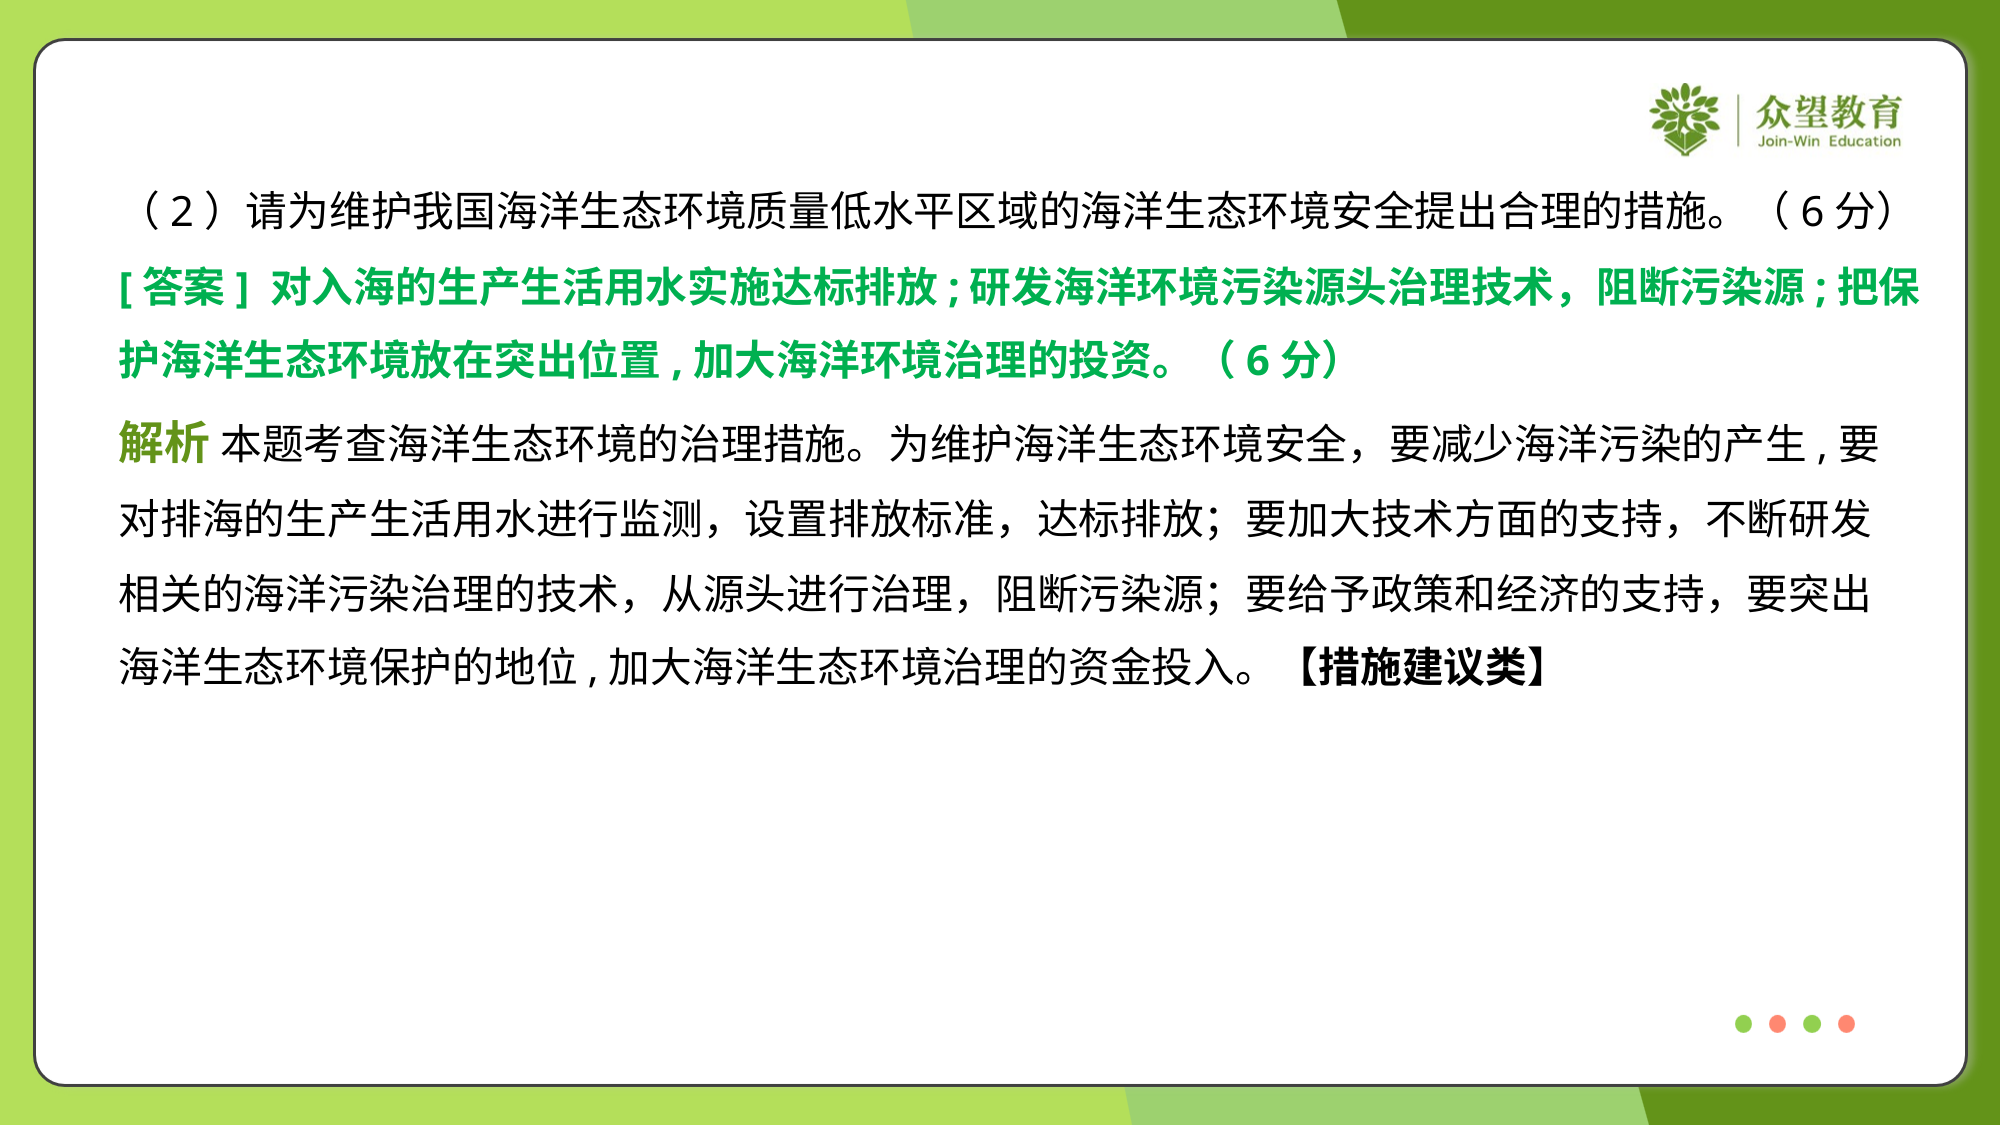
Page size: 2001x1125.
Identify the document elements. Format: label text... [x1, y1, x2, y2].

picture [0, 0, 2000, 1125]
text_box （2）请为维护我国海洋生态环境质量低水平区域的海洋生态环境安全提出合理的措施。（6分） [118, 159, 1896, 227]
text_box [答案] 对入海的生产生活用水实施达标排放;研发海洋环境污染源头治理技术，阻断污染源;把保 护海洋生态环境放在突出位置,加大海洋环境治理的投资。（6分） [118, 235, 1883, 376]
text_box 解析 本题考查海洋生态环境的治理措施。为维护海洋生态环境安全，要减少海洋污染的产生,要 对排海的生产生活用水进行监测，设置排放标准，达标排放；要加大技术方面的支持，不断研发 相关的海洋污染治理的技术，从源头进行治理，阻断污染源；要给予政策和经济的支持，要突出 海洋生态环境保护的地位,加大海洋生态环境治理的资金投入。【措施建议类】 [118, 391, 1883, 684]
